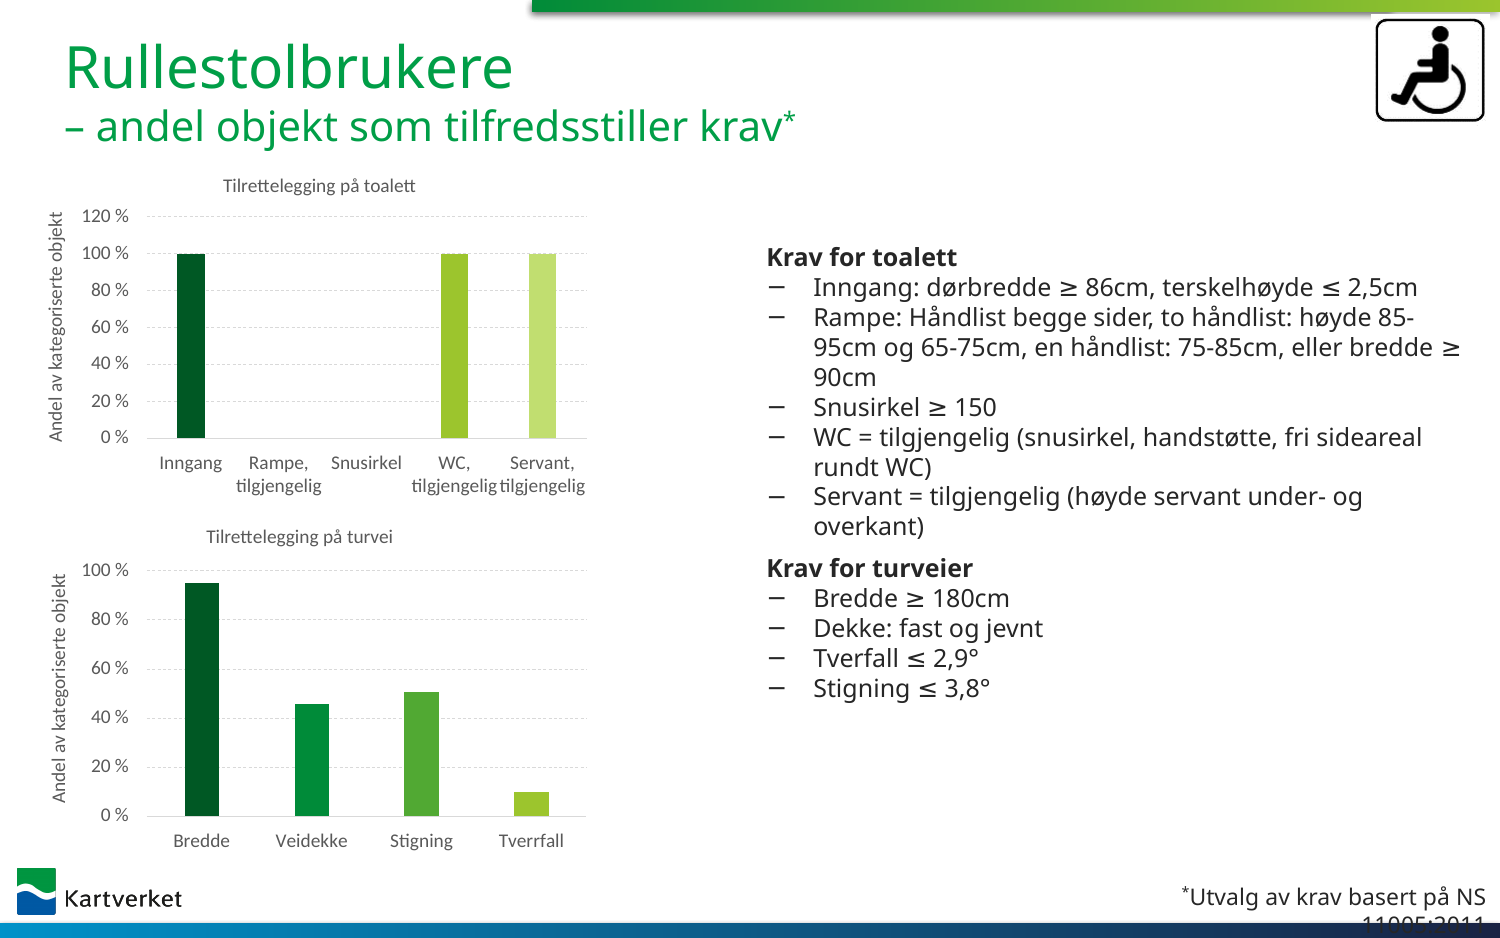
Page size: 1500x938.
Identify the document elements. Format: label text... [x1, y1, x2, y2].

text_box Krav for toalett Inngang: dørbredde ≥ 86cm, terskelhøyde ≤ 2,5cm Rampe: Håndlist begge sider, to håndlist: høyde 85-95cm og 65-75cm, en håndlist: 75-85cm, eller bredde ≥ 90cm Snusirkel ≥ 150 WC = tilgjengelig (snusirkel, handstøtte, fri sideareal rundt WC) Servant = tilgjengelig (høyde servant under- og overkant) [751, 234, 1483, 545]
picture [41, 166, 598, 505]
picture [41, 520, 598, 859]
picture [1371, 13, 1491, 127]
text_box Rullestolbrukere – andel objekt som tilfredsstiller krav* [49, 14, 1431, 158]
text_box *Utvalg av krav basert på NS 11005:2011 [1068, 873, 1500, 938]
text_box Krav for turveier Bredde ≥ 180cm Dekke: fast og jevnt Tverfall ≤ 2,9° Stigning ≤ 3,8° [751, 545, 1483, 710]
